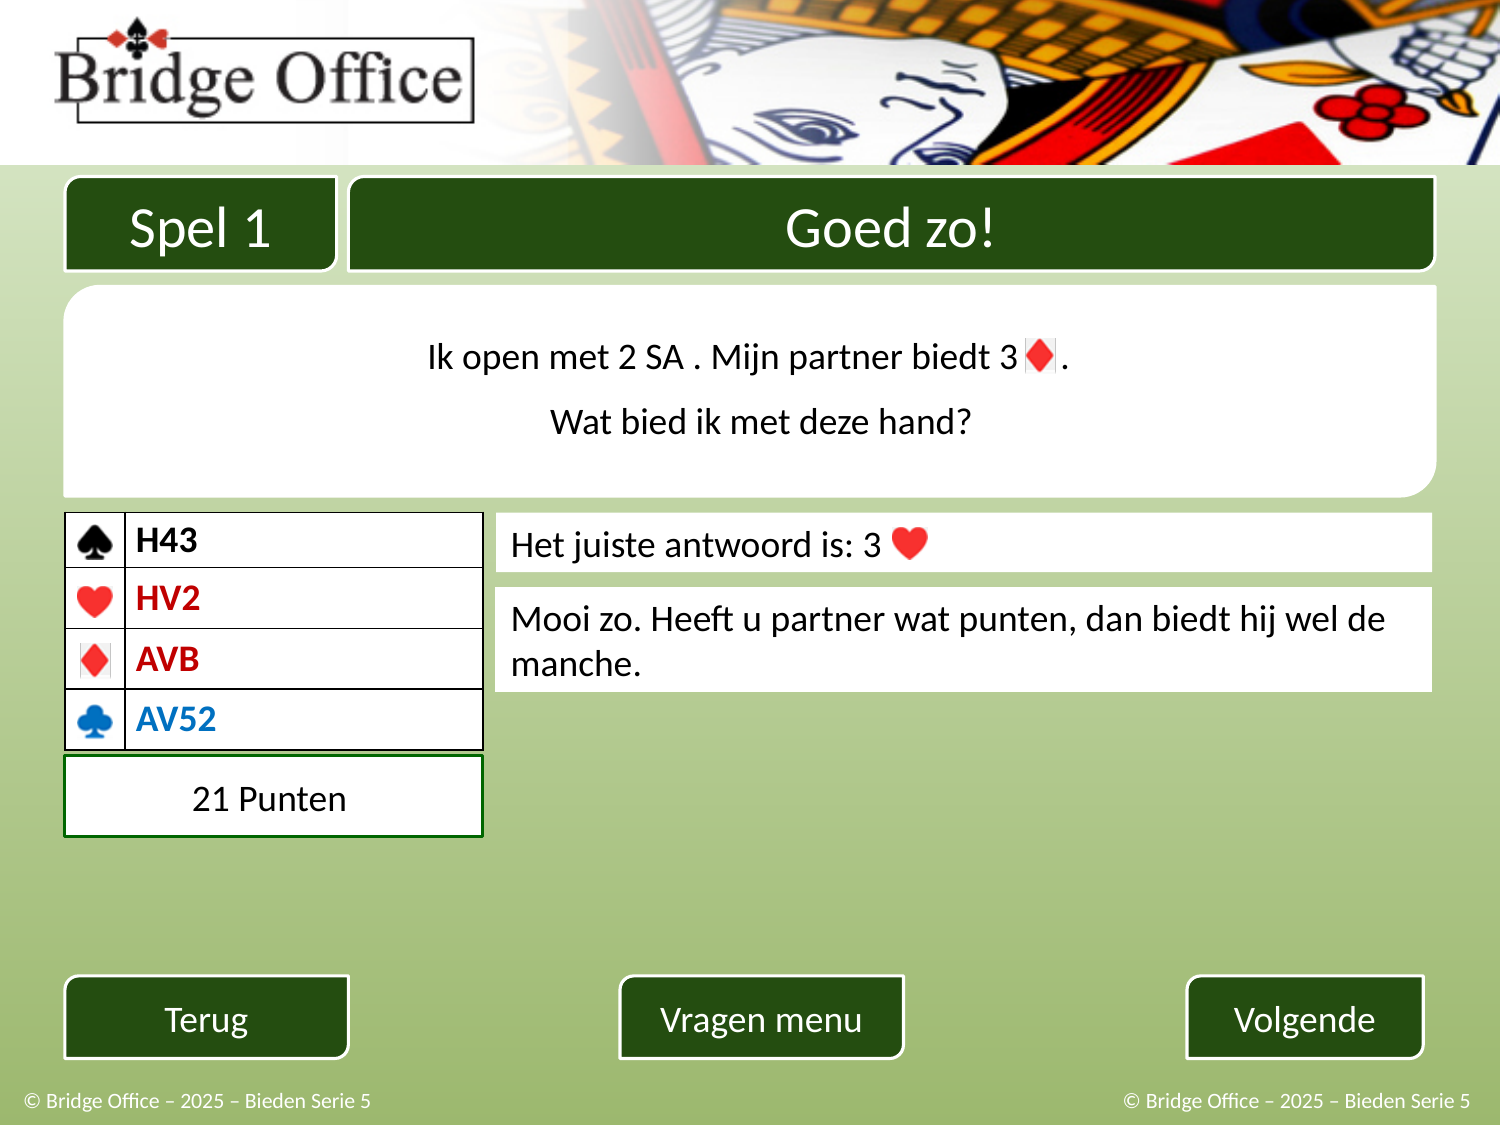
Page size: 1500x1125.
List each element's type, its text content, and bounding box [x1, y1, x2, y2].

picture [77, 643, 114, 679]
text_box 21 Punten [63, 754, 484, 838]
table_header [66, 513, 124, 567]
text_box Ik open met 2 SA . Mijn partner biedt 3 . [394, 324, 1104, 385]
picture [892, 527, 928, 560]
text_box Wat bied ik met deze hand? [528, 389, 995, 450]
text_box Terug [63, 974, 350, 1061]
table_cell AVB [126, 629, 482, 688]
text_box Mooi zo. Heeft u partner wat punten, dan biedt hij wel de manche. [495, 587, 1432, 692]
text_box Goed zo! [346, 179, 1437, 273]
table_cell [66, 568, 124, 628]
table_cell [66, 629, 124, 688]
text_box © Bridge Office – 2025 – Bieden Serie 5 [1107, 1079, 1500, 1121]
text_box © Bridge Office – 2025 – Bieden Serie 5 [8, 1079, 393, 1121]
table_cell AV52 [126, 690, 482, 749]
picture [1022, 338, 1059, 374]
picture [0, 0, 1500, 166]
text_box Vragen menu [618, 974, 906, 1061]
picture [77, 585, 114, 618]
text_box [63, 284, 1437, 498]
text_box Spel 1 [63, 179, 339, 273]
table_cell HV2 [126, 568, 482, 628]
picture [77, 703, 114, 740]
table_cell [66, 690, 124, 749]
text_box Het juiste antwoord is: 3 [496, 512, 1433, 573]
text_box Volgende [1185, 974, 1425, 1061]
table_header H43 [126, 513, 482, 567]
picture [77, 524, 114, 561]
